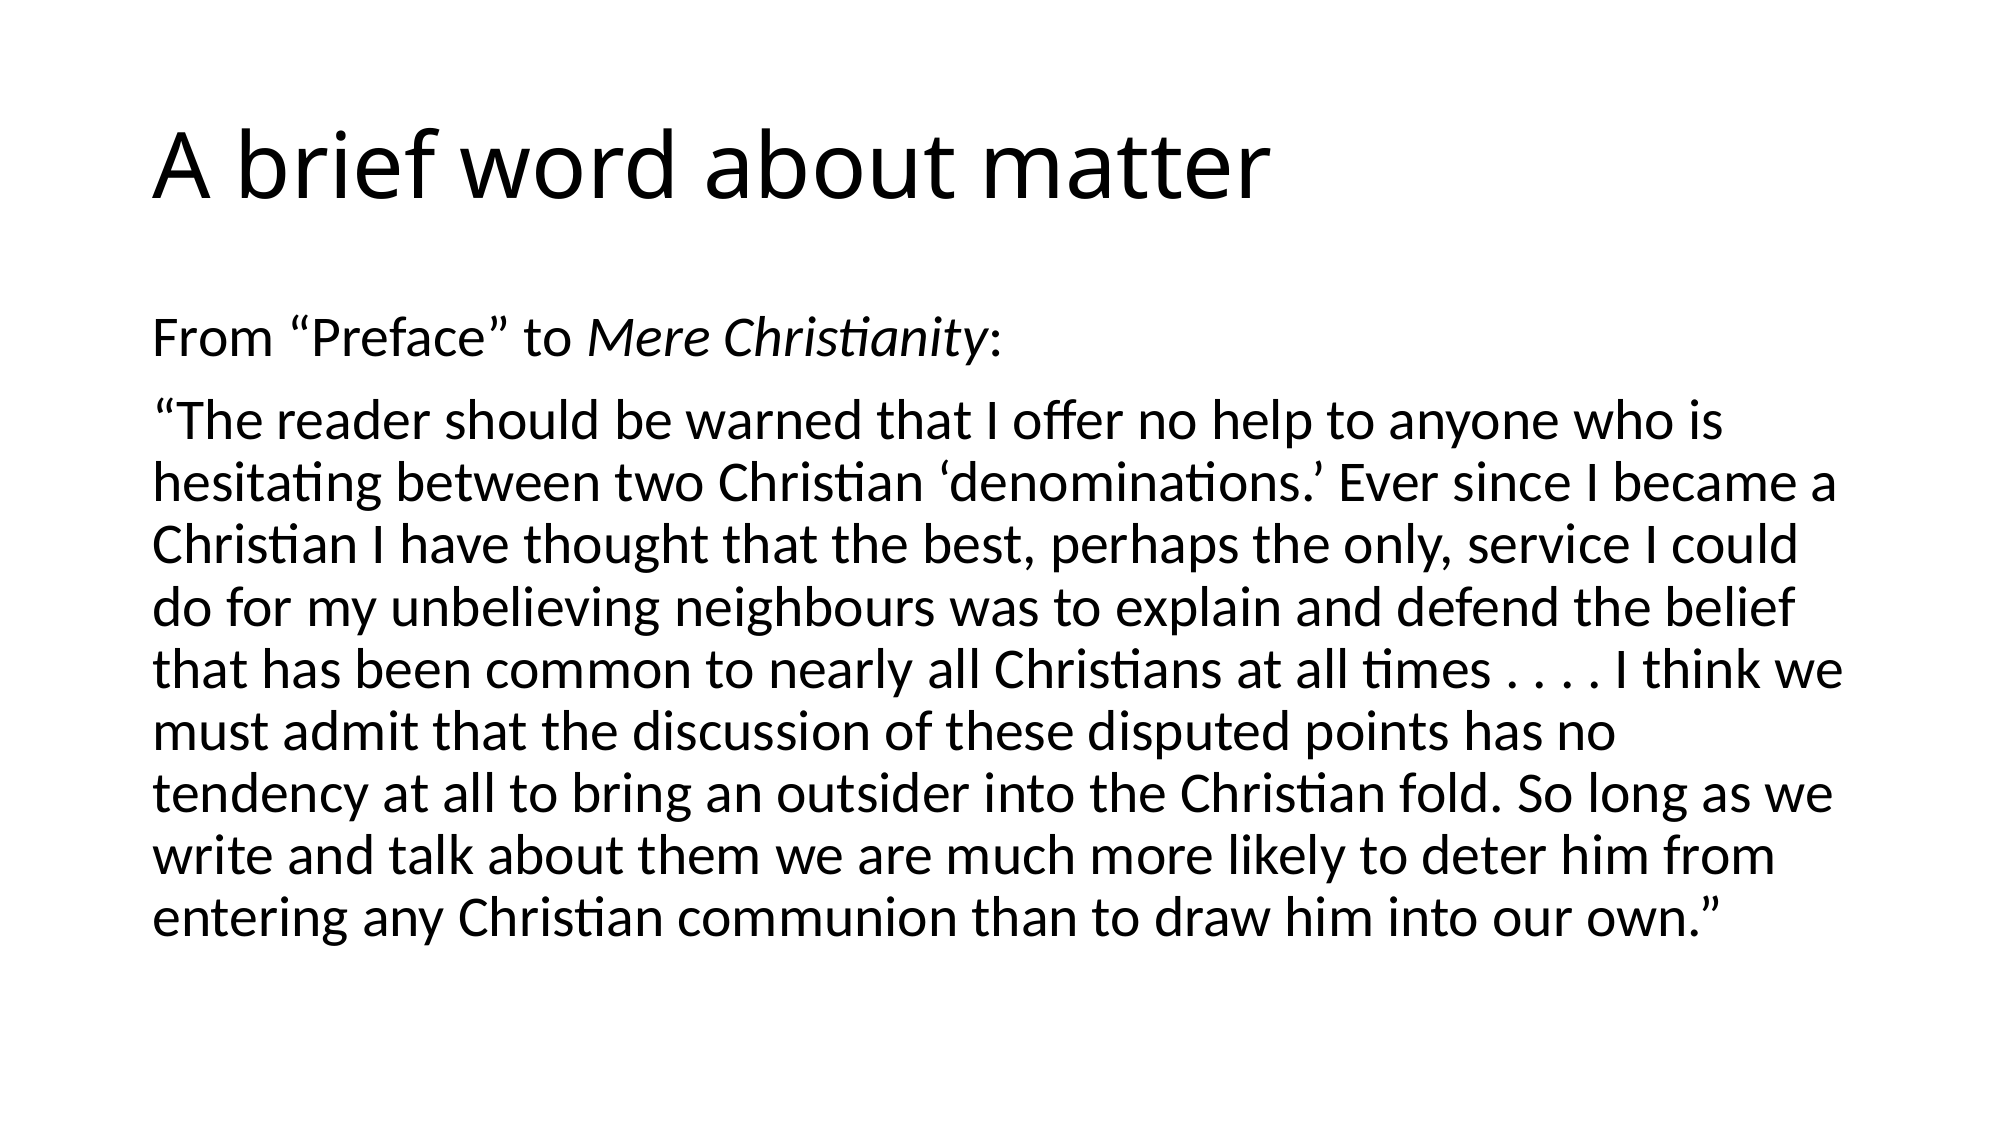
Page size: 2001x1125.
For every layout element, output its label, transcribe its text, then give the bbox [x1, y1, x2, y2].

list From “Preface” to Mere Christianity: “The reader should be warned that I offer no help to anyone who is hesitating between two Christian ‘denominations.’ Ever since I became a Christian I have thought that the best, perhaps the only, service I could do for my unbelieving neighbours was to explain and defend the belief that has been common to nearly all Christians at all times . . . . I think we must admit that the discussion of these disputed points has no tendency at all to bring an outsider into the Christian fold. So long as we write and talk about them we are much more likely to deter him from entering any Christian communion than to draw him into our own.” [137, 299, 1863, 1014]
title A brief word about matter [137, 59, 1863, 278]
